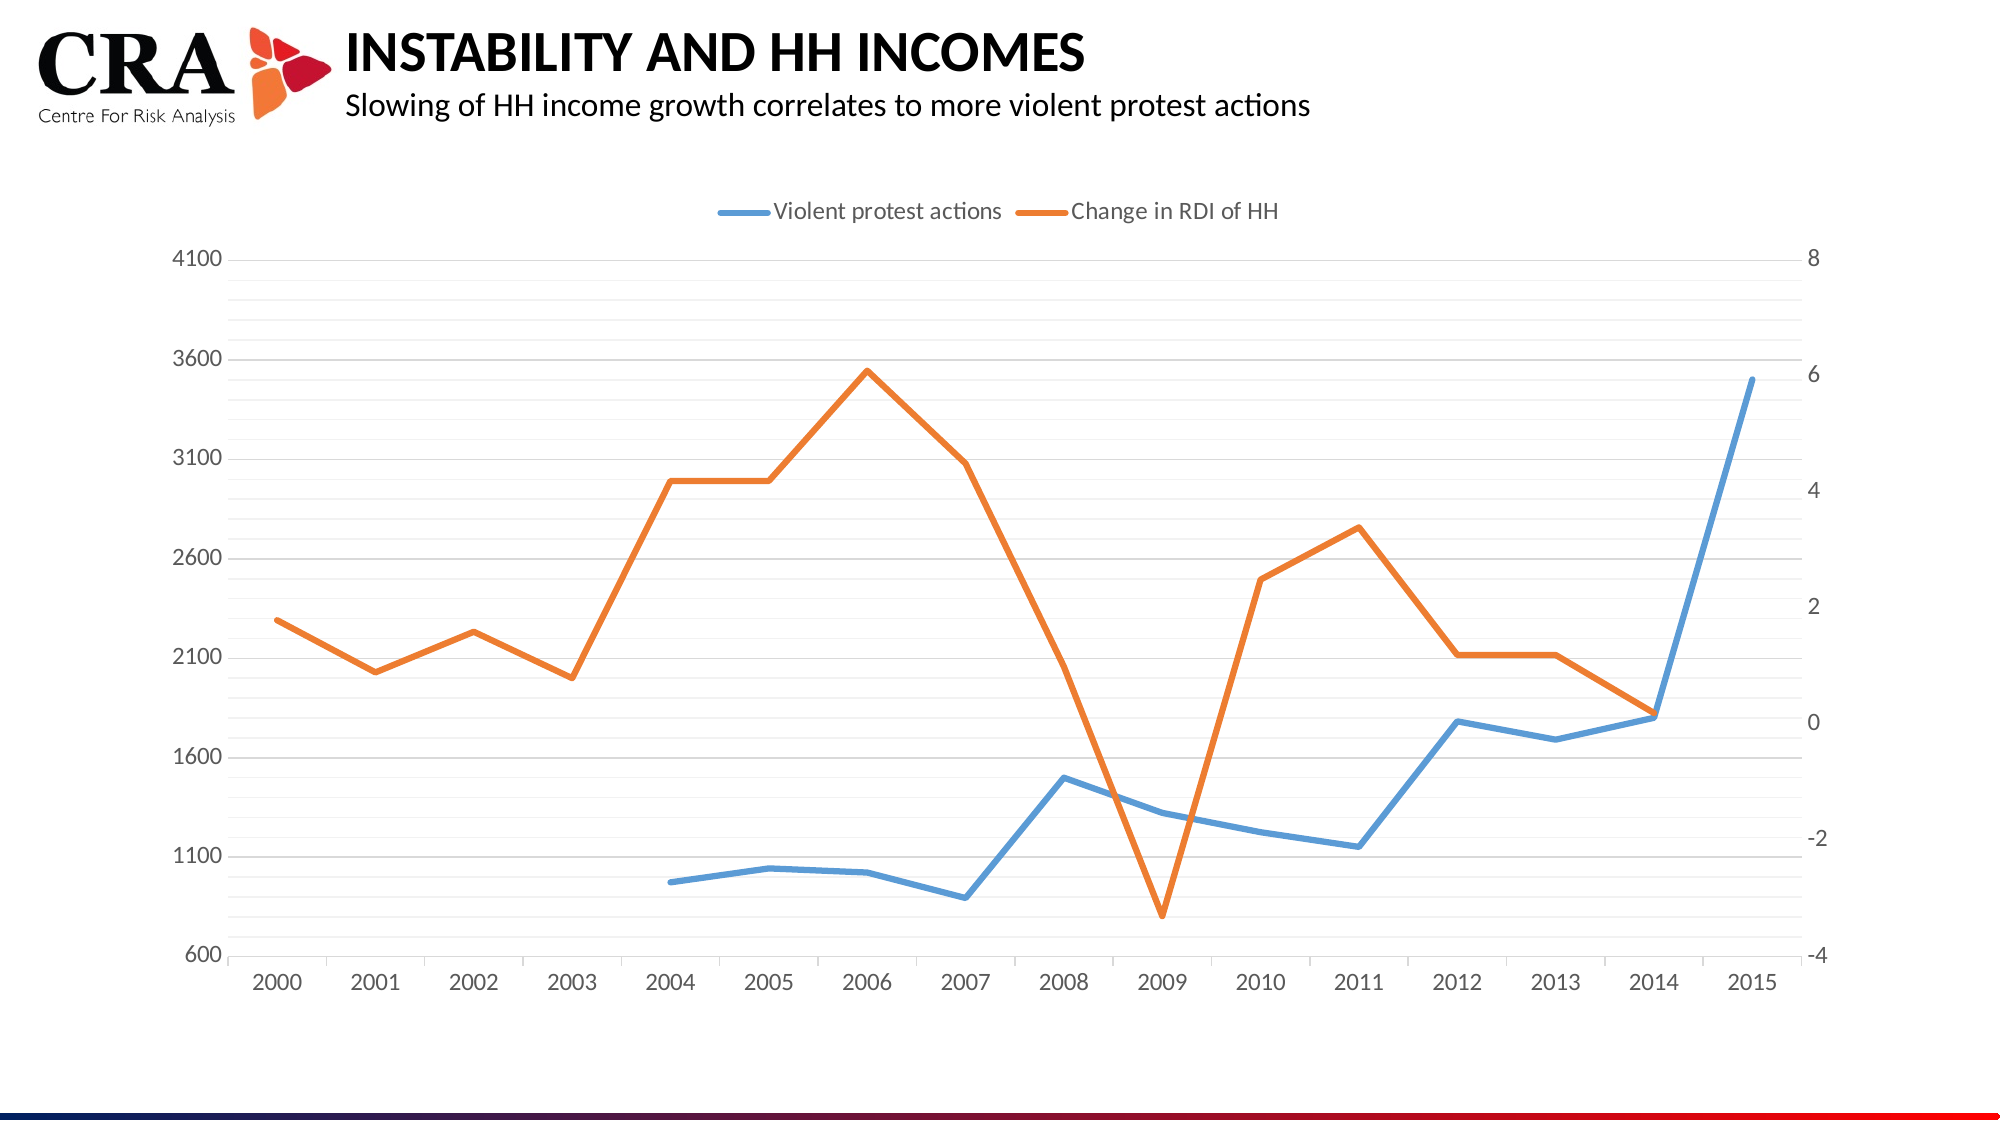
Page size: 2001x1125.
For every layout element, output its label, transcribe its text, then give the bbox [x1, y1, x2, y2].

text_box [0, 1111, 2000, 1122]
chart [137, 183, 1863, 1014]
picture [23, 11, 346, 137]
text_box INSTABILITY AND HH INCOMES Slowing of HH income growth correlates to more violent protest actions [330, 5, 1848, 176]
